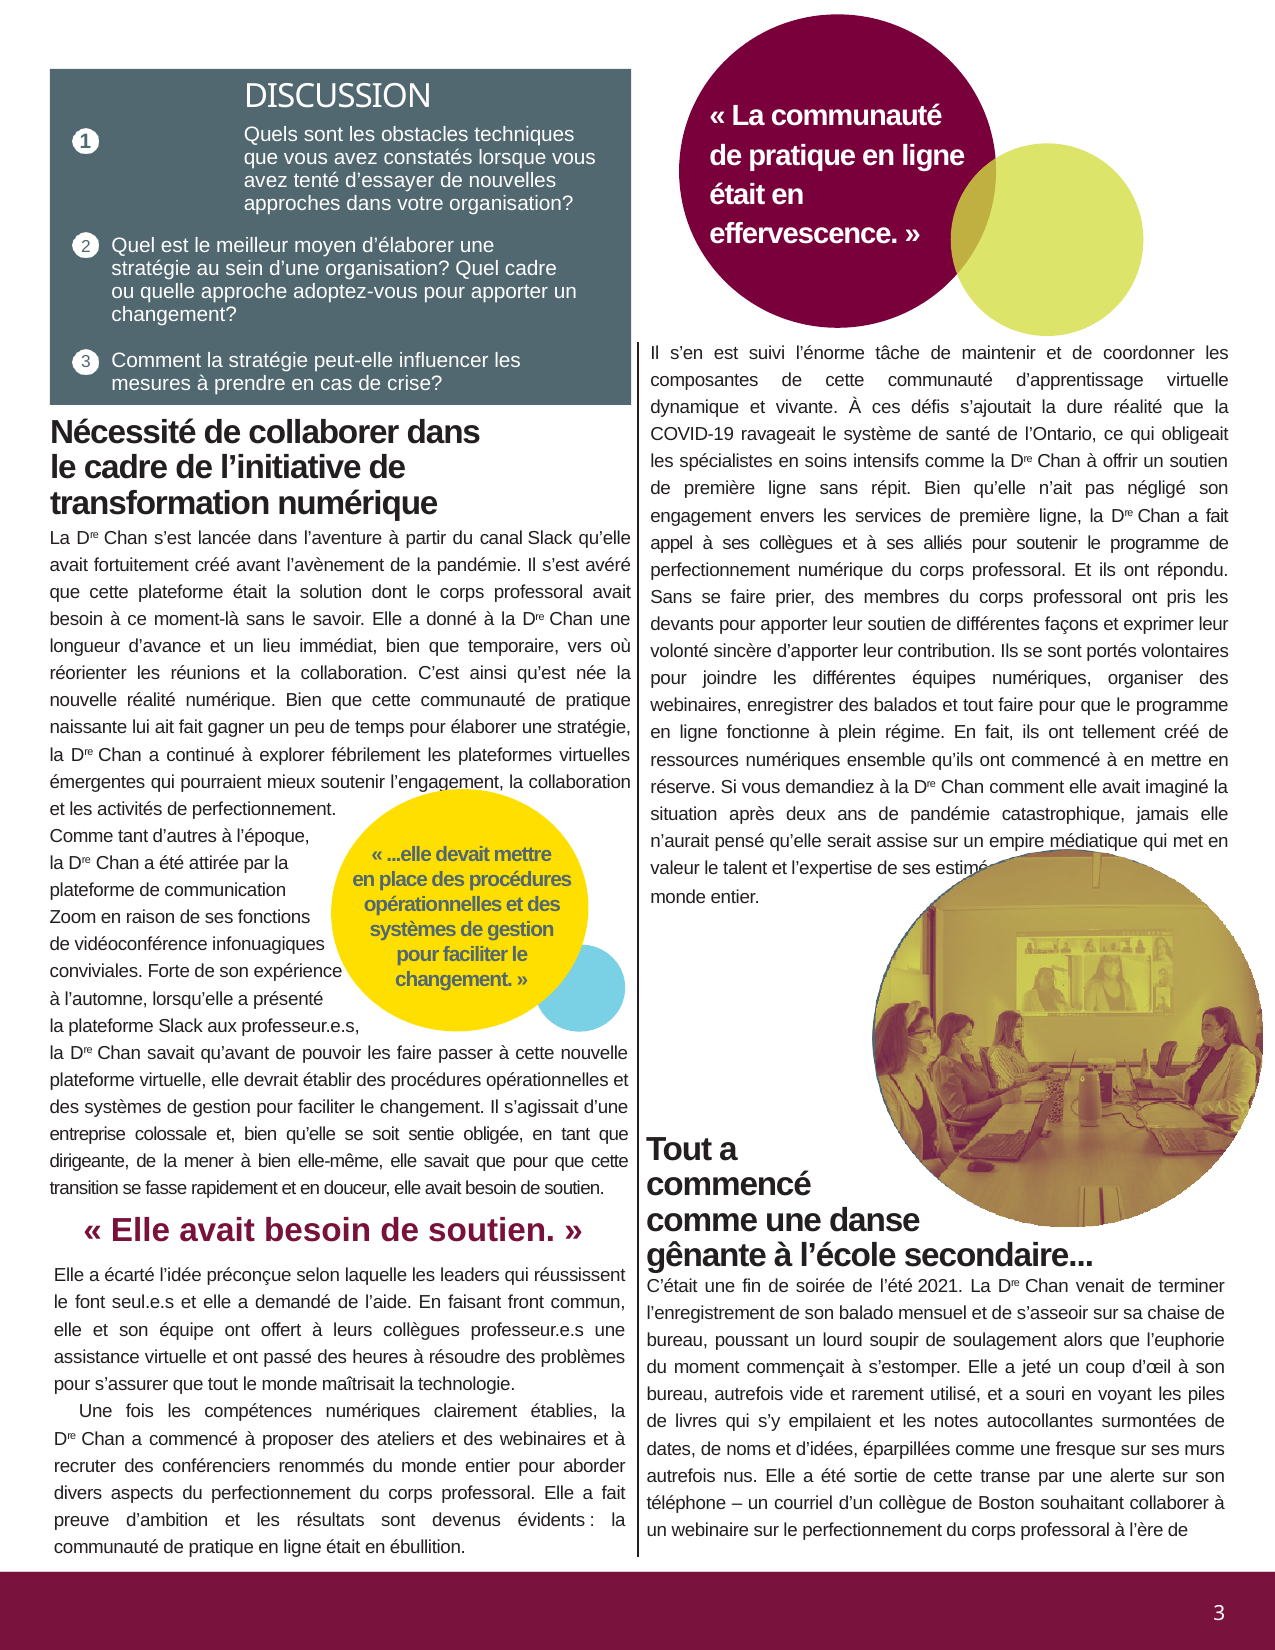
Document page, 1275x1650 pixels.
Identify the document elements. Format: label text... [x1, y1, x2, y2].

text_box [49, 68, 632, 405]
text_box Nécessité de collaborer dans le cadre de l’initiative de transformation numérique La Dre Chan s’est lancée dans l’aventure à partir du canal Slack qu’elle avait fortuitement créé avant l’avènement de la pandémie. Il s’est avéré que cette plateforme était la solution dont le corps professoral avait besoin à ce moment-là sans le savoir. Elle a donné à la Dre Chan une longueur d’avance et un lieu immédiat, bien que temporaire, vers où réorienter les réunions et la collaboration. C’est ainsi qu’est née la nouvelle réalité numérique. Bien que cette communauté de pratique naissante lui ait fait gagner un peu de temps pour élaborer une stratégie, la Dre Chan a continué à explorer fébrilement les plateformes virtuelles émergentes qui pourraient mieux soutenir l’engagement, la collaboration et les activités de perfectionnement. Comme tant d’autres à l’époque, la Dre Chan a été attirée par la plateforme de communication Zoom en raison de ses fonctions de vidéoconférence infonuagiques conviviales. Forte de son expérience à l’automne, lorsqu’elle a présenté la plateforme Slack aux professeur.e.s, la Dre Chan savait qu’avant de pouvoir les faire passer à cette nouvelle plateforme virtuelle, elle devrait établir des procédures opérationnelles et des systèmes de gestion pour faciliter le changement. Il s’agissait d’une entreprise colossale et, bien qu’elle se soit sentie obligée, en tant que dirigeante, de la mener à bien elle-même, elle savait que pour que cette transition se fasse rapidement et en douceur, elle avait besoin de soutien. [47, 407, 631, 1199]
text_box Elle a écarté l’idée préconçue selon laquelle les leaders qui réussissent le font seul.e.s et elle a demandé de l’aide. En faisant front commun, elle et son équipe ont offert à leurs collègues professeur.e.s une assistance virtuelle et ont passé des heures à résoudre des problèmes pour s’assurer que tout le monde maîtrisait la technologie. Une fois les compétences numériques clairement établies, la Dre Chan a commencé à proposer des ateliers et des webinaires et à recruter des conférenciers renommés du monde entier pour aborder divers aspects du perfectionnement du corps professoral. Elle a fait preuve d’ambition et les résultats sont devenus évidents : la communauté de pratique en ligne était en ébullition. [51, 1256, 626, 1558]
text_box DISCUSSION Quels sont les obstacles techniques que vous avez constatés lorsque vous avez tenté d’essayer de nouvelles approches dans votre organisation? [111, 65, 614, 215]
text_box Tout a commencé comme une danse gênante à l’école secondaire... [643, 1131, 1275, 1274]
text_box Il s’en est suivi l’énorme tâche de maintenir et de coordonner les composantes de cette communauté d’apprentissage virtuelle dynamique et vivante. À ces défis s’ajoutait la dure réalité que la COVID-19 ravageait le système de santé de l’Ontario, ce qui obligeait les spécialistes en soins intensifs comme la Dre Chan à offrir un soutien de première ligne sans répit. Bien qu’elle n’ait pas négligé son engagement envers les services de première ligne, la Dre Chan a fait appel à ses collègues et à ses alliés pour soutenir le programme de perfectionnement numérique du corps professoral. Et ils ont répondu. Sans se faire prier, des membres du corps professoral ont pris les devants pour apporter leur soutien de différentes façons et exprimer leur volonté sincère d’apporter leur contribution. Ils se sont portés volontaires pour joindre les différentes équipes numériques, organiser des webinaires, enregistrer des balados et tout faire pour que le programme en ligne fonctionne à plein régime. En fait, ils ont tellement créé de ressources numériques ensemble qu’ils ont commencé à en mettre en réserve. Si vous demandiez à la Dre Chan comment elle avait imaginé la situation après deux ans de pandémie catastrophique, jamais elle n’aurait pensé qu’elle serait assise sur un empire médiatique qui met en valeur le talent et l’expertise de ses estimés collègues du monde entier. C’était une fin de soirée de l’été 2021. La Dre Chan venait de terminer l’enregistrement de son balado mensuel et de s’asseoir sur sa chaise de bureau, poussant un lourd soupir de soulagement alors que l’euphorie du moment commençait à s’estomper. Elle a jeté un coup d’œil à son bureau, autrefois vide et rarement utilisé, et a souri en voyant les piles de livres qui s’y empilaient et les notes autocollantes surmontées de dates, de noms et d’idées, éparpillées comme une fresque sur ses murs autrefois nus. Elle a été sortie de cette transe par une alerte sur son téléphone – un courriel d’un collègue de Boston souhaitant collaborer à un webinaire sur le perfectionnement du corps professoral à l’ère de [644, 1274, 1229, 1541]
picture [872, 849, 1263, 1227]
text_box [330, 788, 626, 1032]
text_box Il s’en est suivi l’énorme tâche de maintenir et de coordonner les composantes de cette communauté d’apprentissage virtuelle dynamique et vivante. À ces défis s’ajoutait la dure réalité que la COVID-19 ravageait le système de santé de l’Ontario, ce qui obligeait les spécialistes en soins intensifs comme la Dre Chan à offrir un soutien de première ligne sans répit. Bien qu’elle n’ait pas négligé son engagement envers les services de première ligne, la Dre Chan a fait appel à ses collègues et à ses alliés pour soutenir le programme de perfectionnement numérique du corps professoral. Et ils ont répondu. Sans se faire prier, des membres du corps professoral ont pris les devants pour apporter leur soutien de différentes façons et exprimer leur volonté sincère d’apporter leur contribution. Ils se sont portés volontaires pour joindre les différentes équipes numériques, organiser des webinaires, enregistrer des balados et tout faire pour que le programme en ligne fonctionne à plein régime. En fait, ils ont tellement créé de ressources numériques ensemble qu’ils ont commencé à en mettre en réserve. Si vous demandiez à la Dre Chan comment elle avait imaginé la situation après deux ans de pandémie catastrophique, jamais elle n’aurait pensé qu’elle serait assise sur un empire médiatique qui met en valeur le talent et l’expertise de ses estimés collègues du monde entier. C’était une fin de soirée de l’été 2021. La Dre Chan venait de terminer l’enregistrement de son balado mensuel et de s’asseoir sur sa chaise de bureau, poussant un lourd soupir de soulagement alors que l’euphorie du moment commençait à s’estomper. Elle a jeté un coup d’œil à son bureau, autrefois vide et rarement utilisé, et a souri en voyant les piles de livres qui s’y empilaient et les notes autocollantes surmontées de dates, de noms et d’idées, éparpillées comme une fresque sur ses murs autrefois nus. Elle a été sortie de cette transe par une alerte sur son téléphone – un courriel d’un collègue de Boston souhaitant collaborer à un webinaire sur le perfectionnement du corps professoral à l’ère de [644, 334, 1229, 1131]
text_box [678, 14, 1144, 337]
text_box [72, 231, 99, 376]
text_box Quel est le meilleur moyen d’élaborer une stratégie au sein d’une organisation? Quel cadre ou quelle approche adoptez-vous pour apporter un changement? Comment la stratégie peut-elle influencer les mesures à prendre en cas de crise? [81, 228, 581, 395]
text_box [0, 1571, 1275, 1650]
picture [72, 128, 99, 154]
text_box « Elle avait besoin de soutien. » [0, 1200, 607, 1256]
